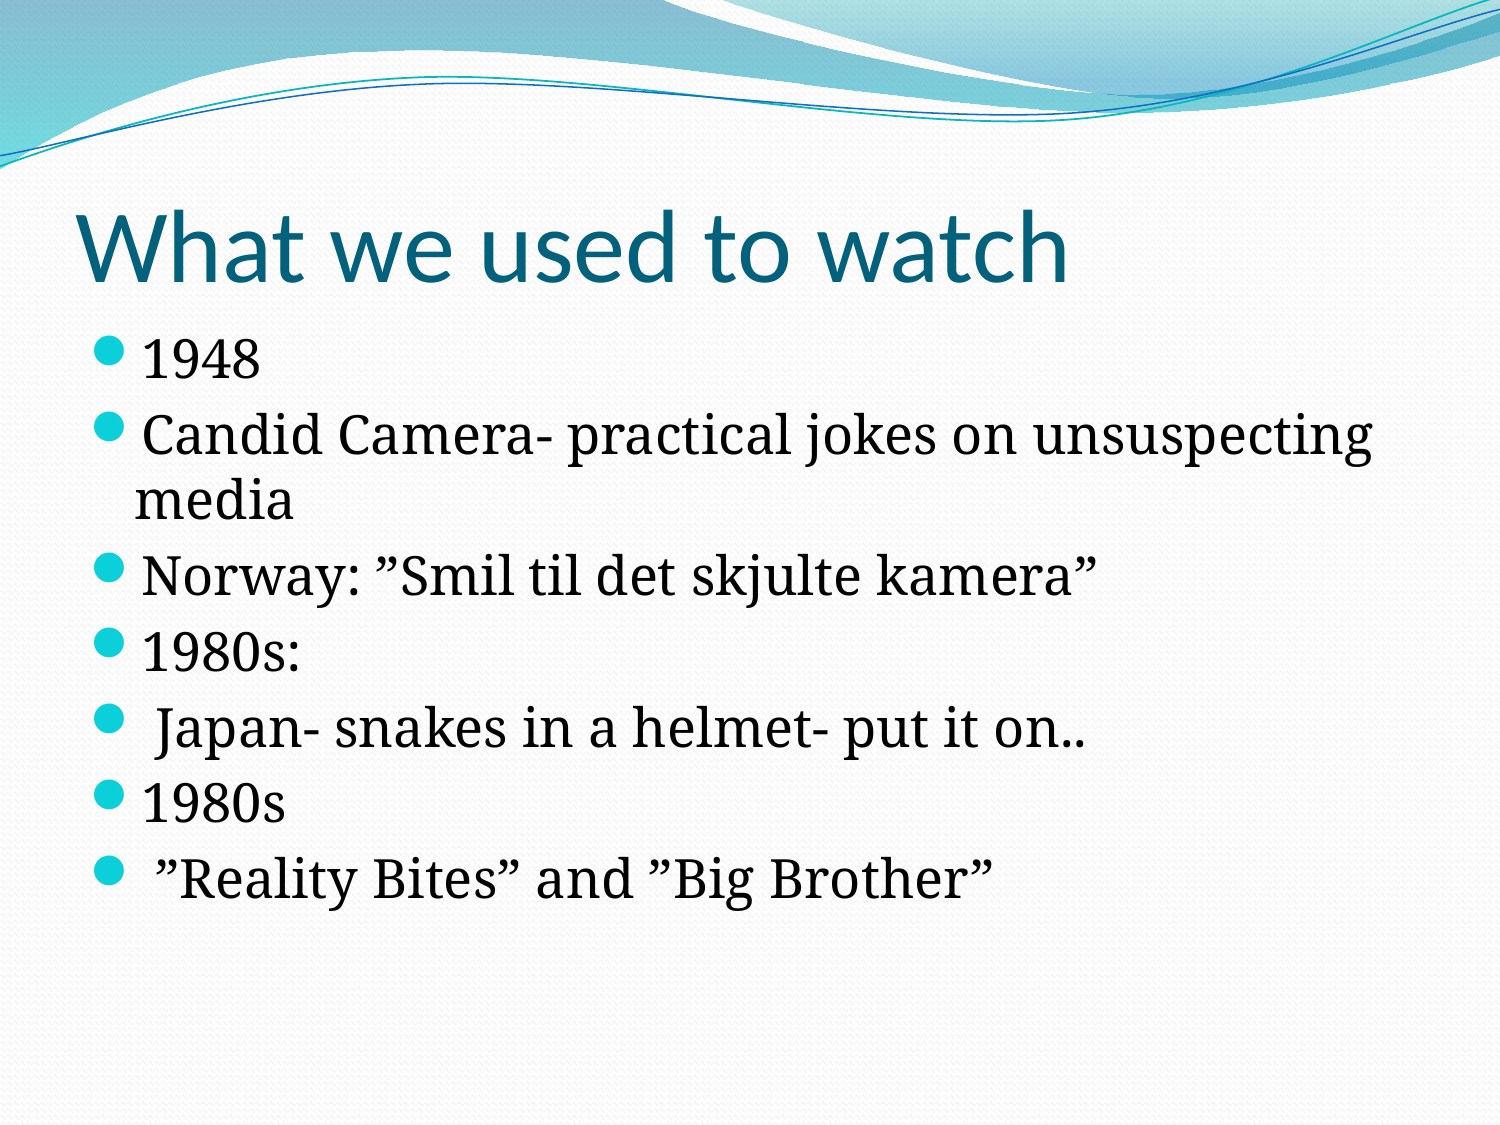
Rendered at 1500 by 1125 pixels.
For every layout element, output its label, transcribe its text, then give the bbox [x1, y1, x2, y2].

list 1948 Candid Camera- practical jokes on unsuspecting media Norway: ”Smil til det skjulte kamera” 1980s: Japan- snakes in a helmet- put it on.. 1980s ”Reality Bites” and ”Big Brother” [75, 317, 1425, 1038]
title What we used to watch [75, 115, 1425, 303]
